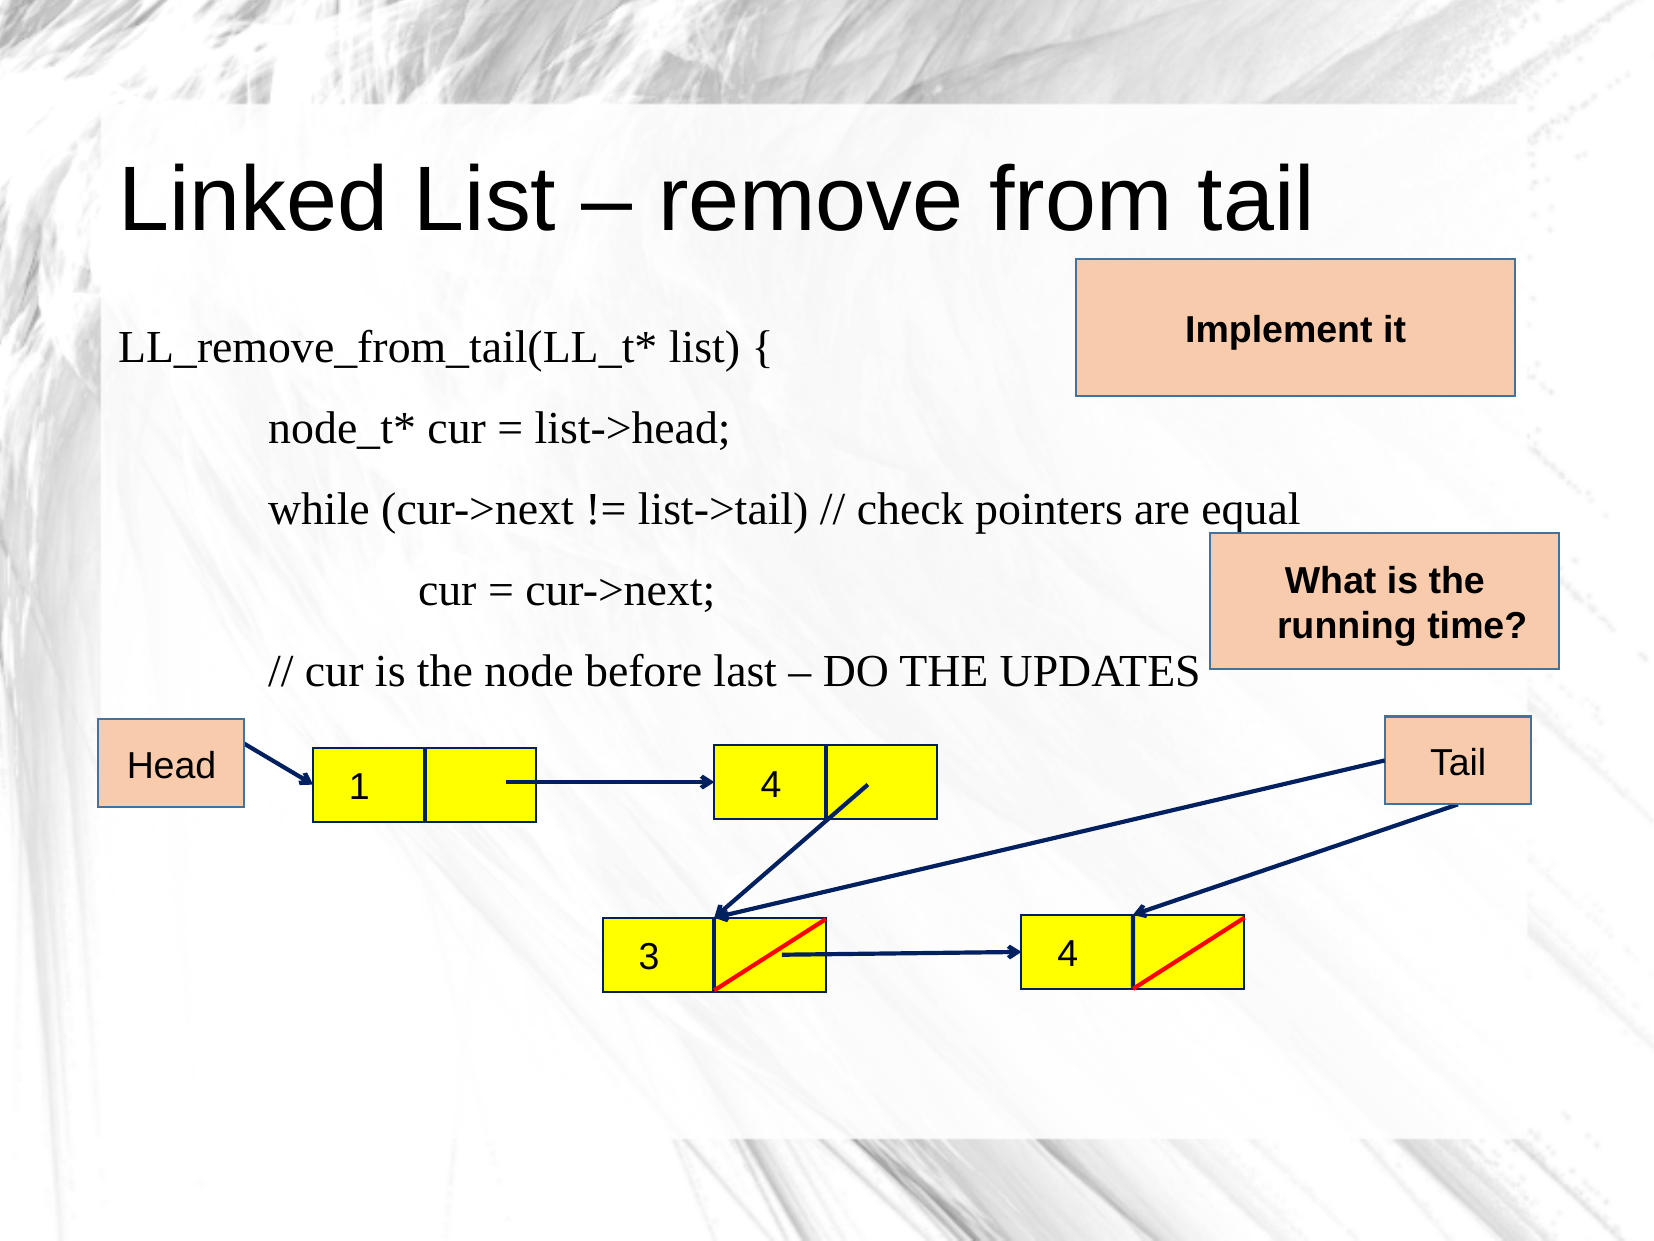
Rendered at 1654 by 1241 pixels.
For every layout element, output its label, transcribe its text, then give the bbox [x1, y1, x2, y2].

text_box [313, 747, 537, 822]
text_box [714, 919, 826, 991]
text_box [1021, 918, 1132, 989]
list LL_remove_from_tail(LL_t* list) { node_t* cur = list->head; while (cur->next != list->tail) // check pointers are equal cur = cur->next; // cur is the node before last – DO THE UPDATES [118, 319, 1571, 1109]
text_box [714, 760, 1385, 918]
text_box Head [98, 719, 245, 808]
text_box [714, 745, 938, 760]
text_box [1132, 918, 1245, 989]
text_box Tail [1384, 716, 1532, 805]
picture [0, 0, 1654, 1241]
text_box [240, 741, 314, 785]
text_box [602, 917, 826, 992]
text_box What is the running time? [1210, 532, 1560, 670]
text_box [1385, 804, 1458, 915]
text_box Implement it [1076, 259, 1515, 396]
title Linked List – remove from tail [118, 112, 1506, 281]
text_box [826, 951, 1021, 955]
